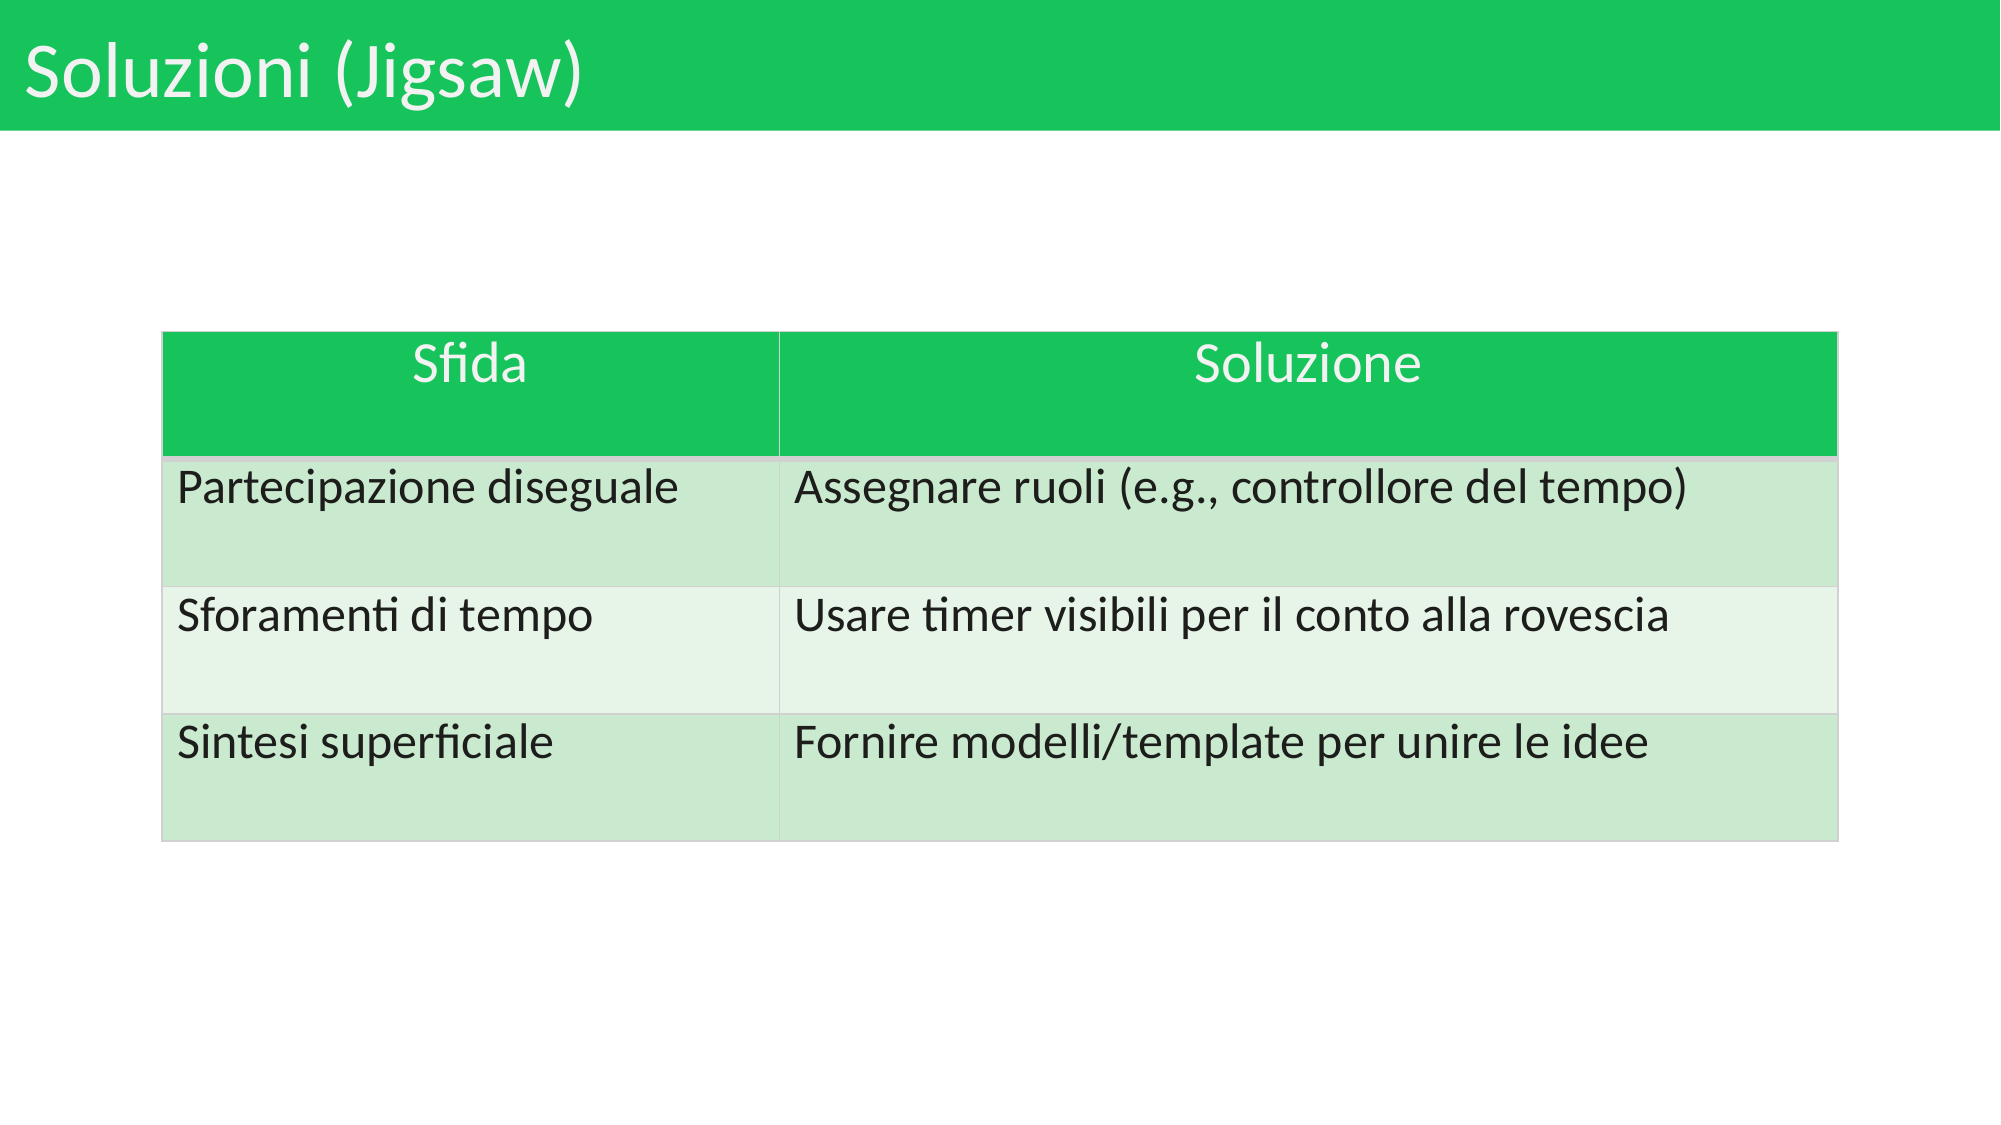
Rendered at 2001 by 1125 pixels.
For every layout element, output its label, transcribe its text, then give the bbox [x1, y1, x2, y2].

table_cell Sforamenti di tempo [163, 587, 779, 713]
table_header Sfida [163, 332, 779, 456]
table_cell Usare timer visibili per il conto alla rovescia [780, 587, 1837, 713]
table_header Soluzione [780, 332, 1837, 456]
table_cell Sintesi superficiale [163, 715, 779, 840]
table_cell Fornire modelli/template per unire le idee [780, 715, 1837, 840]
title Soluzioni (Jigsaw) [16, 13, 1976, 131]
table_cell Partecipazione diseguale [163, 462, 779, 586]
table_cell Assegnare ruoli (e.g., controllore del tempo) [780, 462, 1837, 586]
